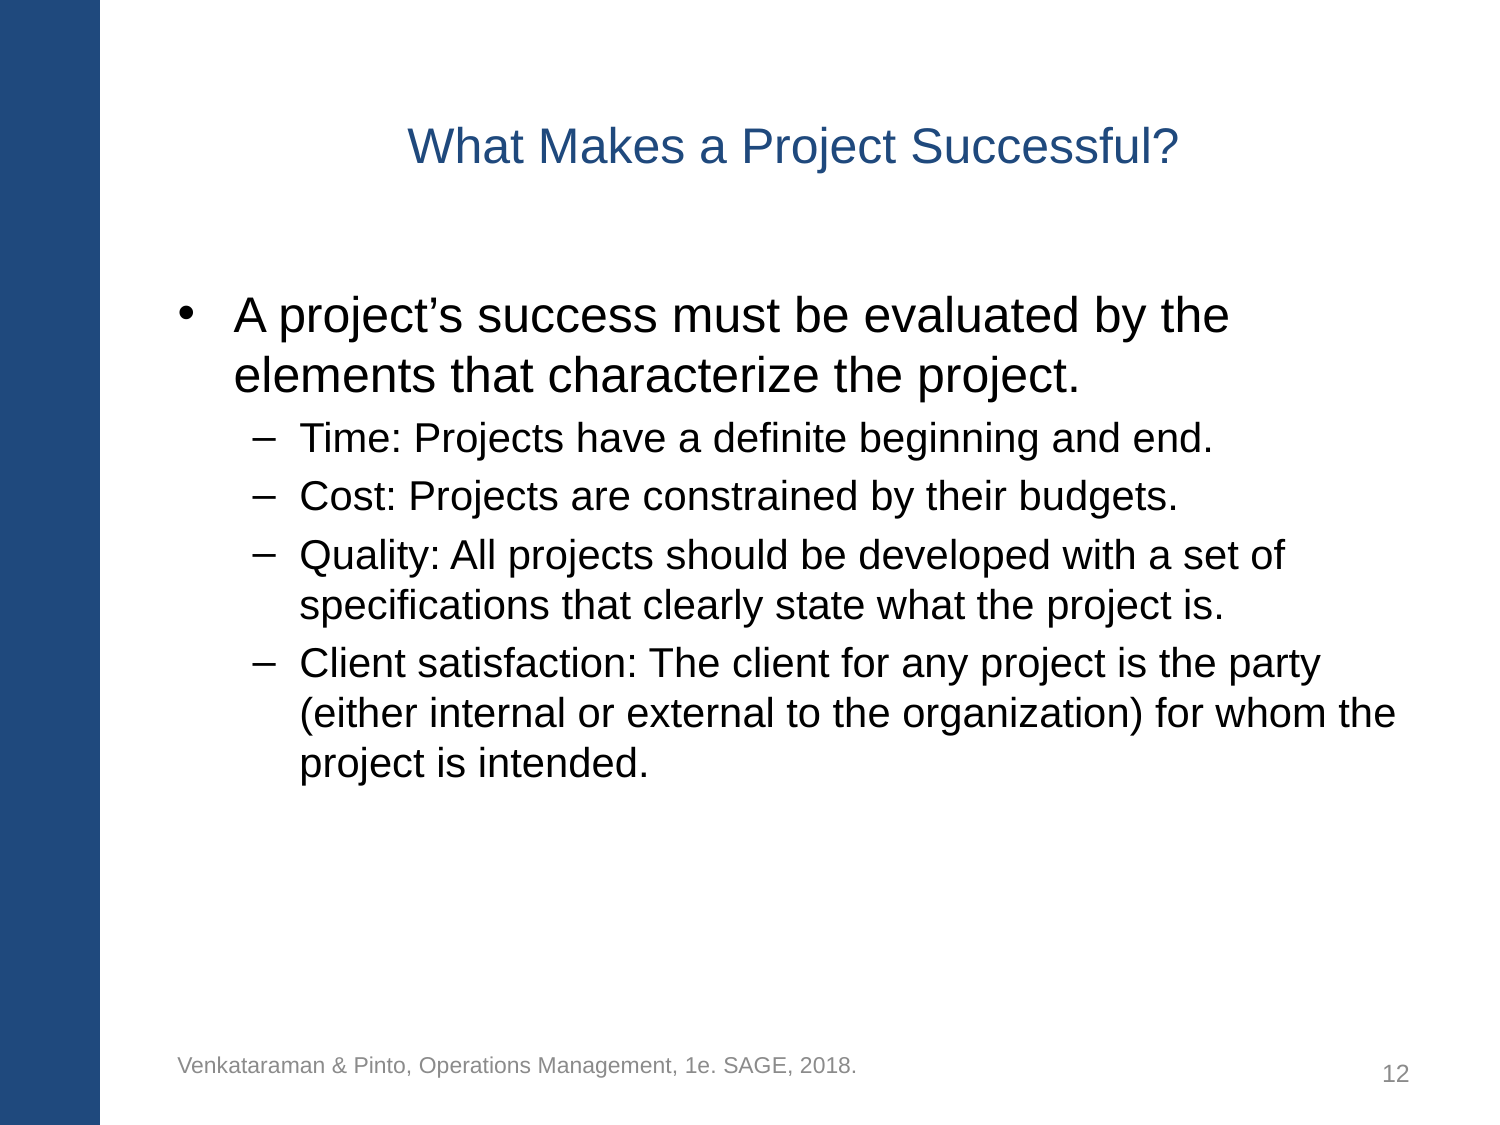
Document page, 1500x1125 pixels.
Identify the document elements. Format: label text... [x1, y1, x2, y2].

list A project’s success must be evaluated by the elements that characterize the project. Time: Projects have a definite beginning and end. Cost: Projects are constrained by their budgets. Quality: All projects should be developed with a set of specifications that clearly state what the project is. Client satisfaction: The client for any project is the party (either internal or external to the organization) for whom the project is intended. [162, 275, 1425, 1005]
title What Makes a Project Successful? [162, 50, 1425, 238]
footer Venkataraman & Pinto, Operations Management, 1e. SAGE, 2018. [162, 1042, 1313, 1103]
slide_number 12 [1350, 1042, 1425, 1103]
